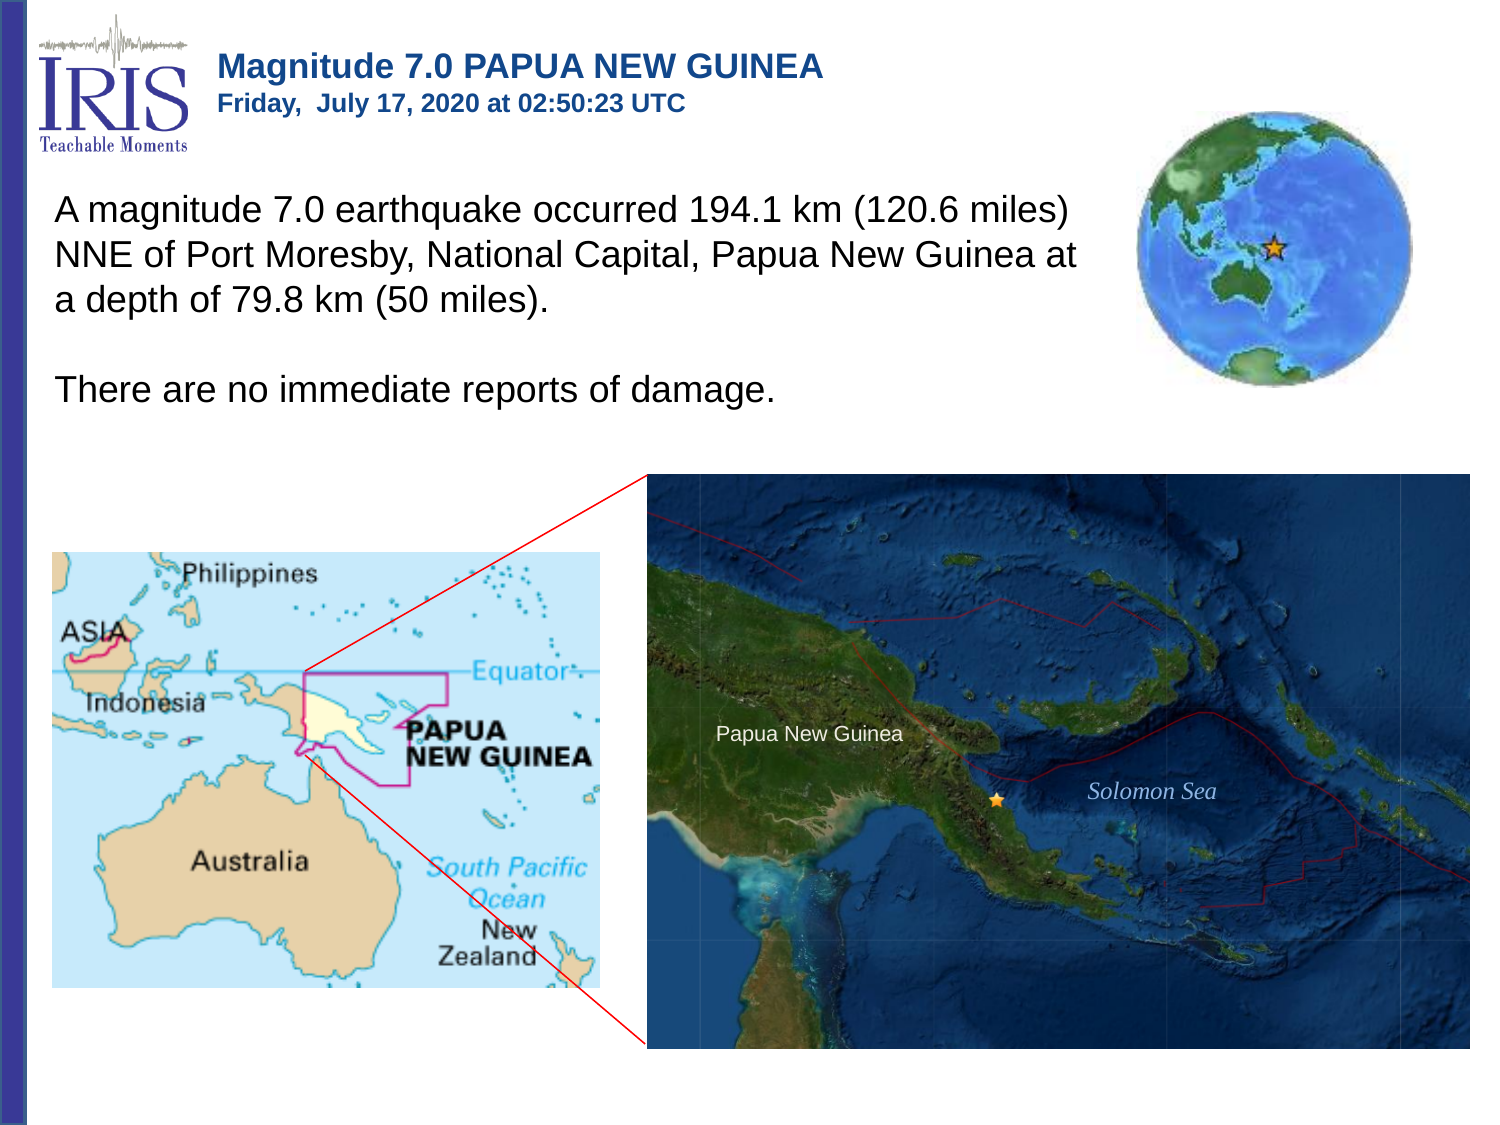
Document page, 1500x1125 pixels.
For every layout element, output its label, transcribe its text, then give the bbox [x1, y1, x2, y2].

picture [1136, 111, 1413, 388]
picture [39, 12, 188, 165]
picture [51, 552, 601, 988]
text_box [0, 0, 27, 1125]
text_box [304, 474, 648, 672]
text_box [304, 754, 646, 1045]
picture [647, 474, 1470, 1050]
text_box Magnitude 7.0 PAPUA NEW GUINEA Friday, July 17, 2020 at 02:50:23 UTC [202, 0, 1499, 125]
text_box A magnitude 7.0 earthquake occurred 194.1 km (120.6 miles) NNE of Port Moresby, National Capital, Papua New Guinea at a depth of 79.8 km (50 miles). There are no immediate reports of damage. [39, 177, 1100, 418]
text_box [700, 712, 1286, 813]
